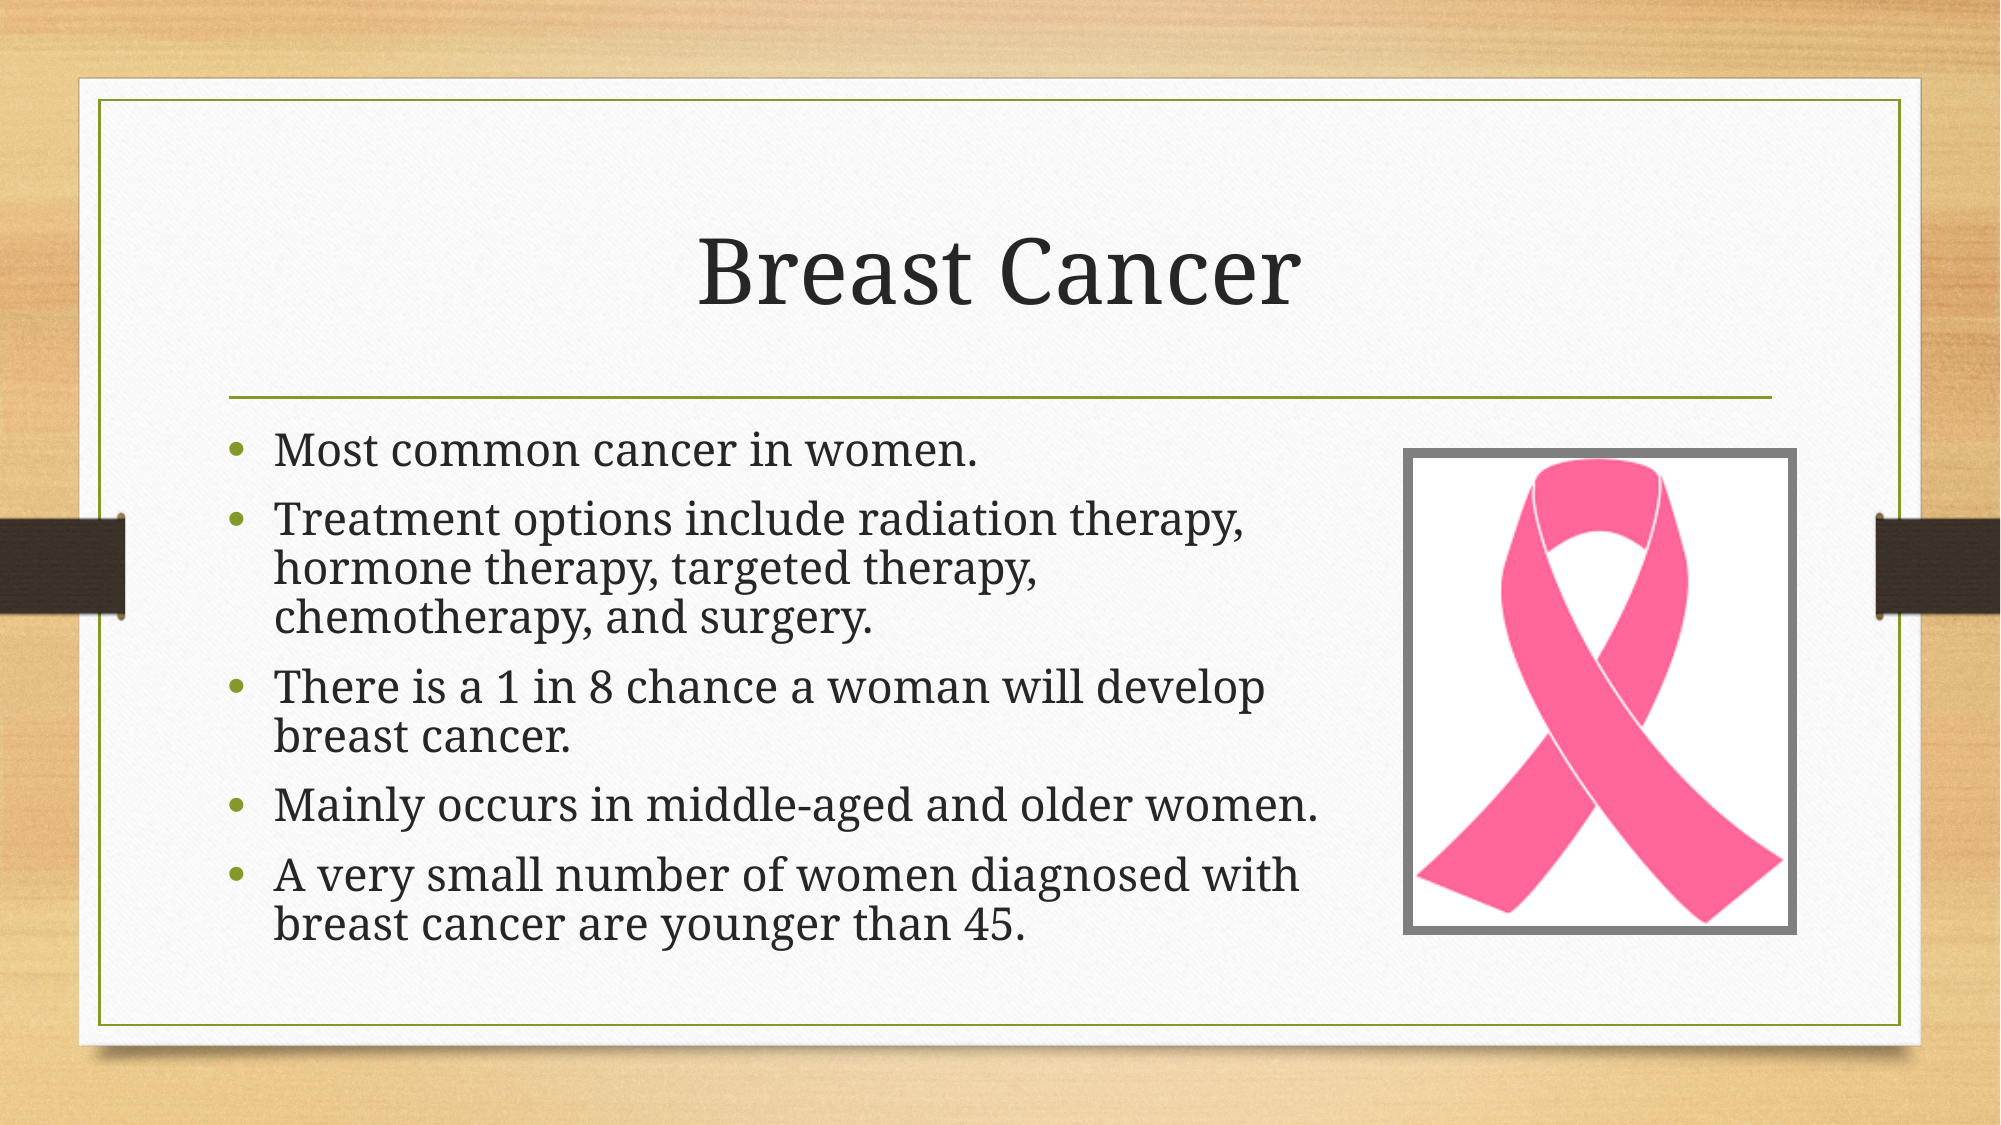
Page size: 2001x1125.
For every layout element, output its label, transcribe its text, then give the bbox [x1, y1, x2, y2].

list Most common cancer in women. Treatment options include radiation therapy, hormone therapy, targeted therapy, chemotherapy, and surgery. There is a 1 in 8 chance a woman will develop breast cancer. Mainly occurs in middle-aged and older women. A very small number of women diagnosed with breast cancer are younger than 45. [212, 419, 1337, 964]
title Breast Cancer [212, 161, 1788, 375]
picture [0, 0, 2001, 1125]
